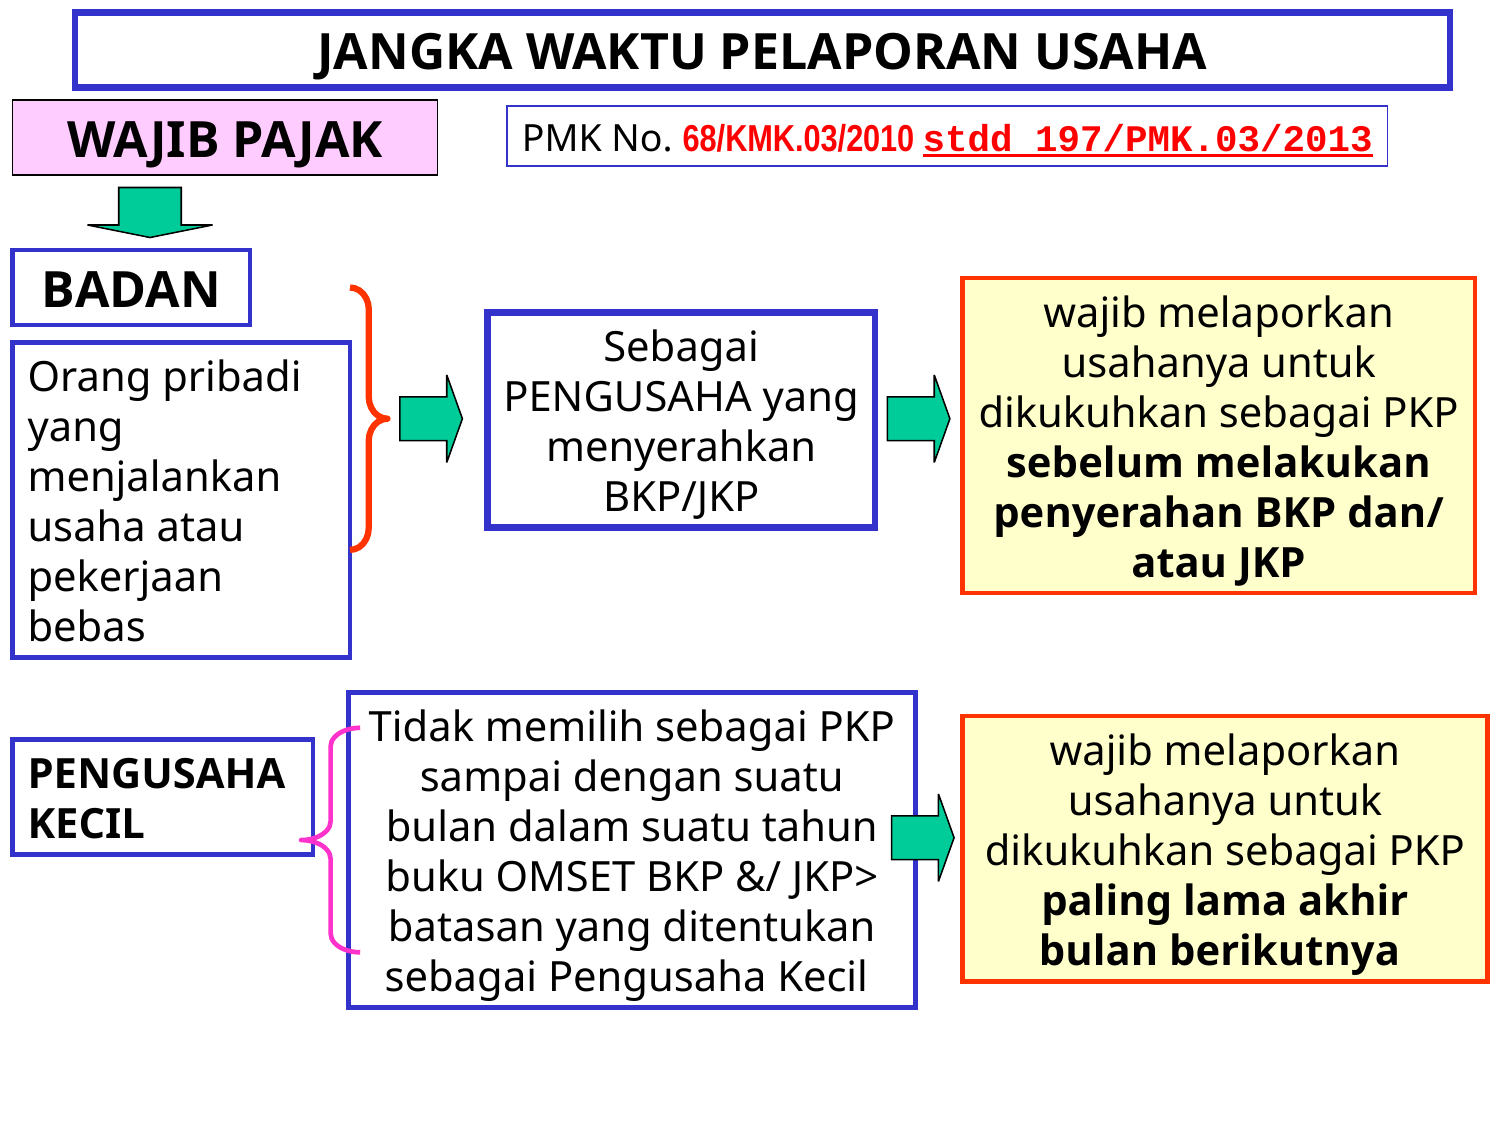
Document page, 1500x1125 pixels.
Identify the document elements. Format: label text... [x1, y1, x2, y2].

text_box Tidak memilih sebagai PKP sampai dengan suatu bulan dalam suatu tahun buku OMSET BKP &/ JKP> batasan yang ditentukan sebagai Pengusaha Kecil [348, 692, 916, 1008]
text_box [891, 793, 955, 882]
text_box Sebagai PENGUSAHA yang menyerahkan BKP/JKP [487, 312, 875, 528]
text_box [301, 727, 361, 953]
text_box PENGUSAHA KECIL [12, 739, 313, 855]
text_box [87, 187, 213, 238]
text_box BADAN [12, 249, 250, 325]
text_box Orang pribadi yang menjalankan usaha atau pekerjaan bebas [12, 342, 350, 658]
text_box WAJIB PAJAK [12, 99, 438, 175]
text_box PMK No. 68/KMK.03/2010 stdd 197/PMK.03/2013 [506, 105, 1388, 166]
text_box wajib melaporkan usahanya untuk dikukuhkan sebagai PKP sebelum melakukan penyerahan BKP dan/ atau JKP [962, 278, 1475, 594]
text_box [887, 374, 950, 463]
text_box wajib melaporkan usahanya untuk dikukuhkan sebagai PKP paling lama akhir bulan berikutnya [962, 716, 1488, 982]
text_box [399, 374, 463, 463]
text_box [350, 287, 388, 550]
title JANGKA WAKTU PELAPORAN USAHA [74, 12, 1451, 88]
